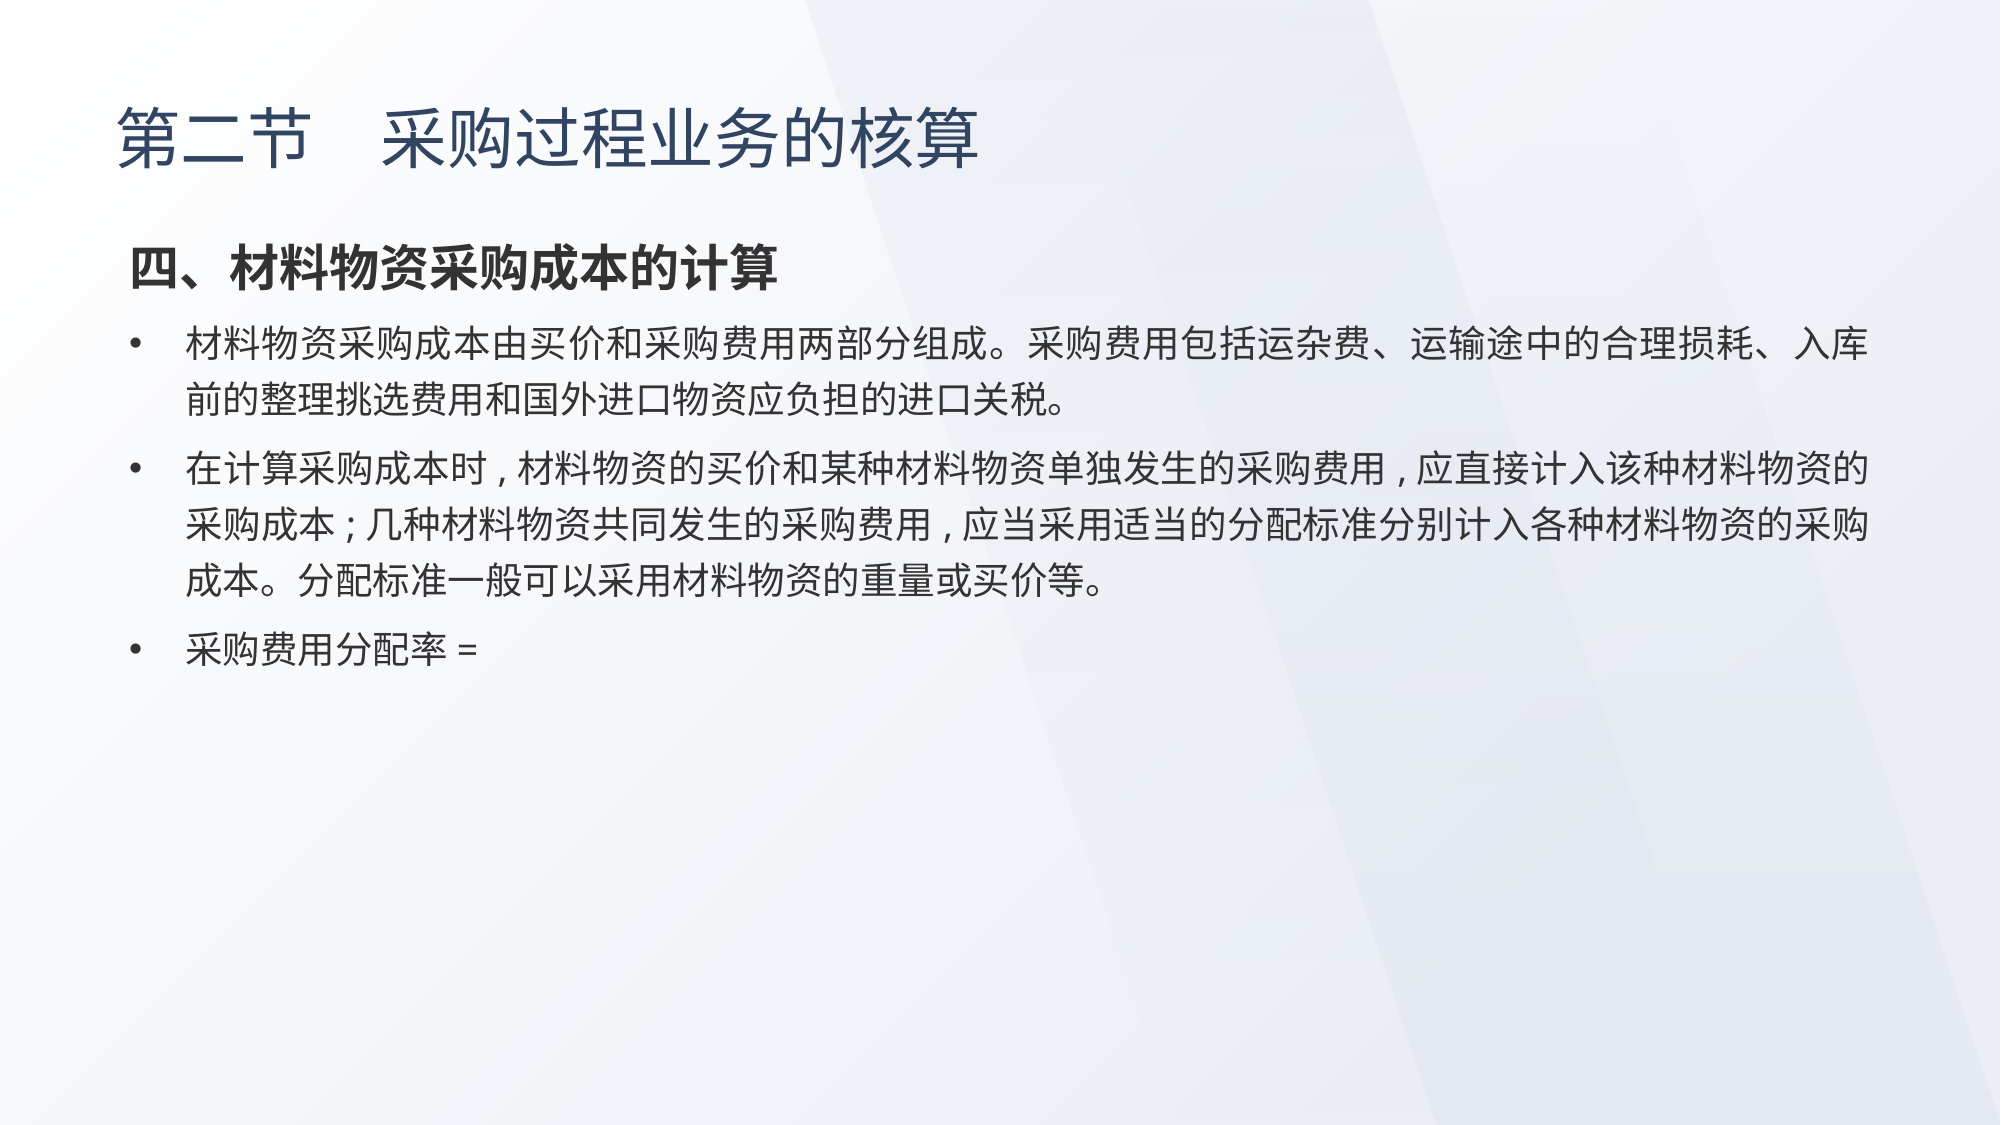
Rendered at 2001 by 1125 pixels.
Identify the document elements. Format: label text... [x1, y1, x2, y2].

title 第二节 采购过程业务的核算 [114, 59, 1886, 178]
